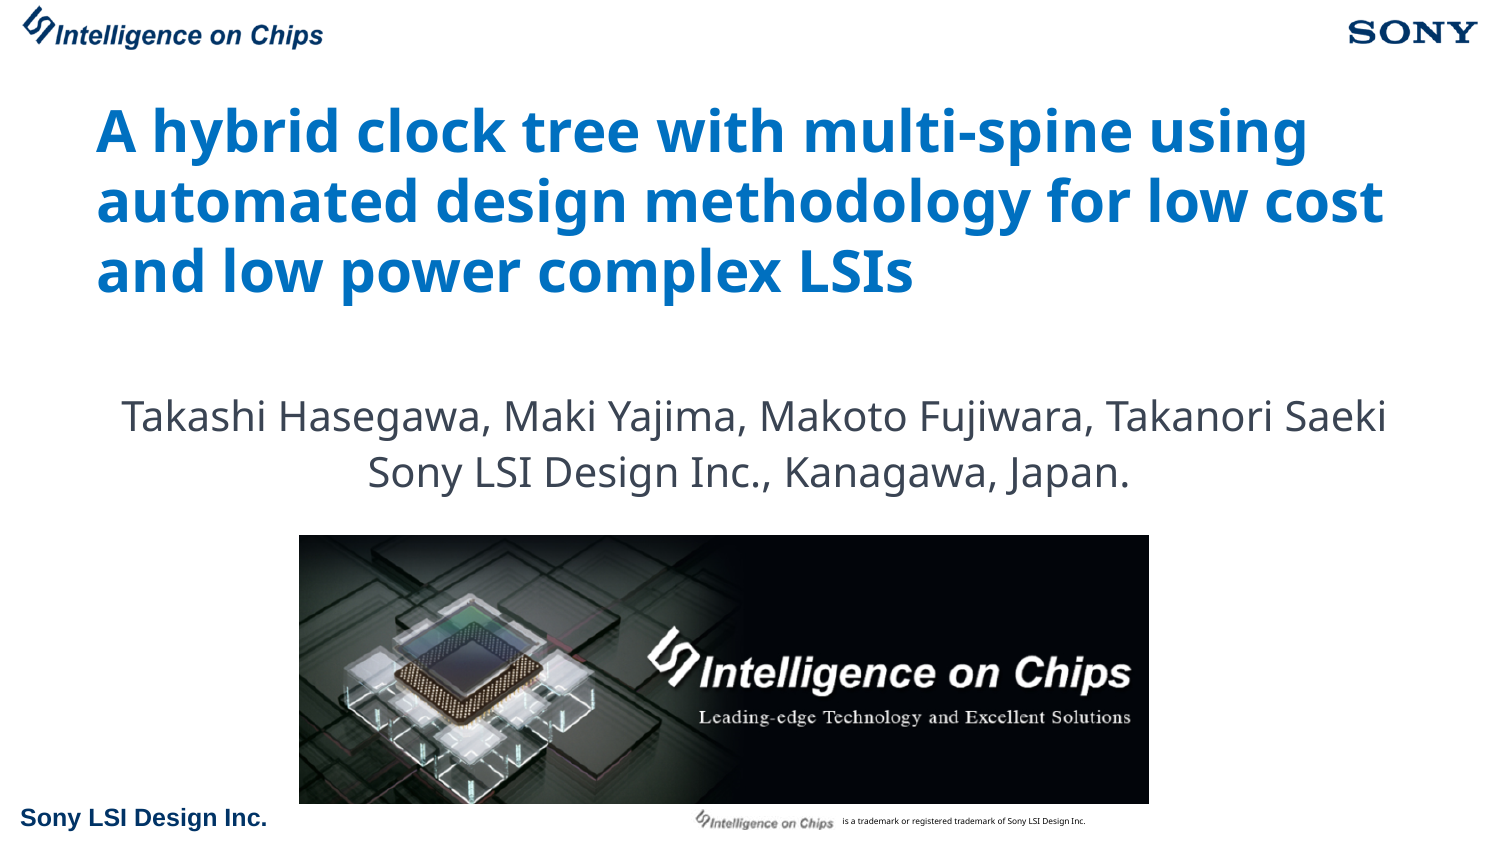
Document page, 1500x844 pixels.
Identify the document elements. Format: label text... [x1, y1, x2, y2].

text_box is a trademark or registered trademark of Sony LSI Design Inc. [841, 809, 1149, 834]
picture [22, 5, 323, 50]
picture [691, 808, 838, 830]
picture [1348, 19, 1478, 44]
text_box A hybrid clock tree with multi-spine using automated design methodology for low cost and low power complex LSIs [83, 88, 1403, 311]
subtitle Takashi Hasegawa, Maki Yajima, Makoto Fujiwara, Takanori Saeki Sony LSI Design Inc., Kanagawa, Japan. [46, 334, 1463, 551]
picture [299, 534, 1149, 805]
